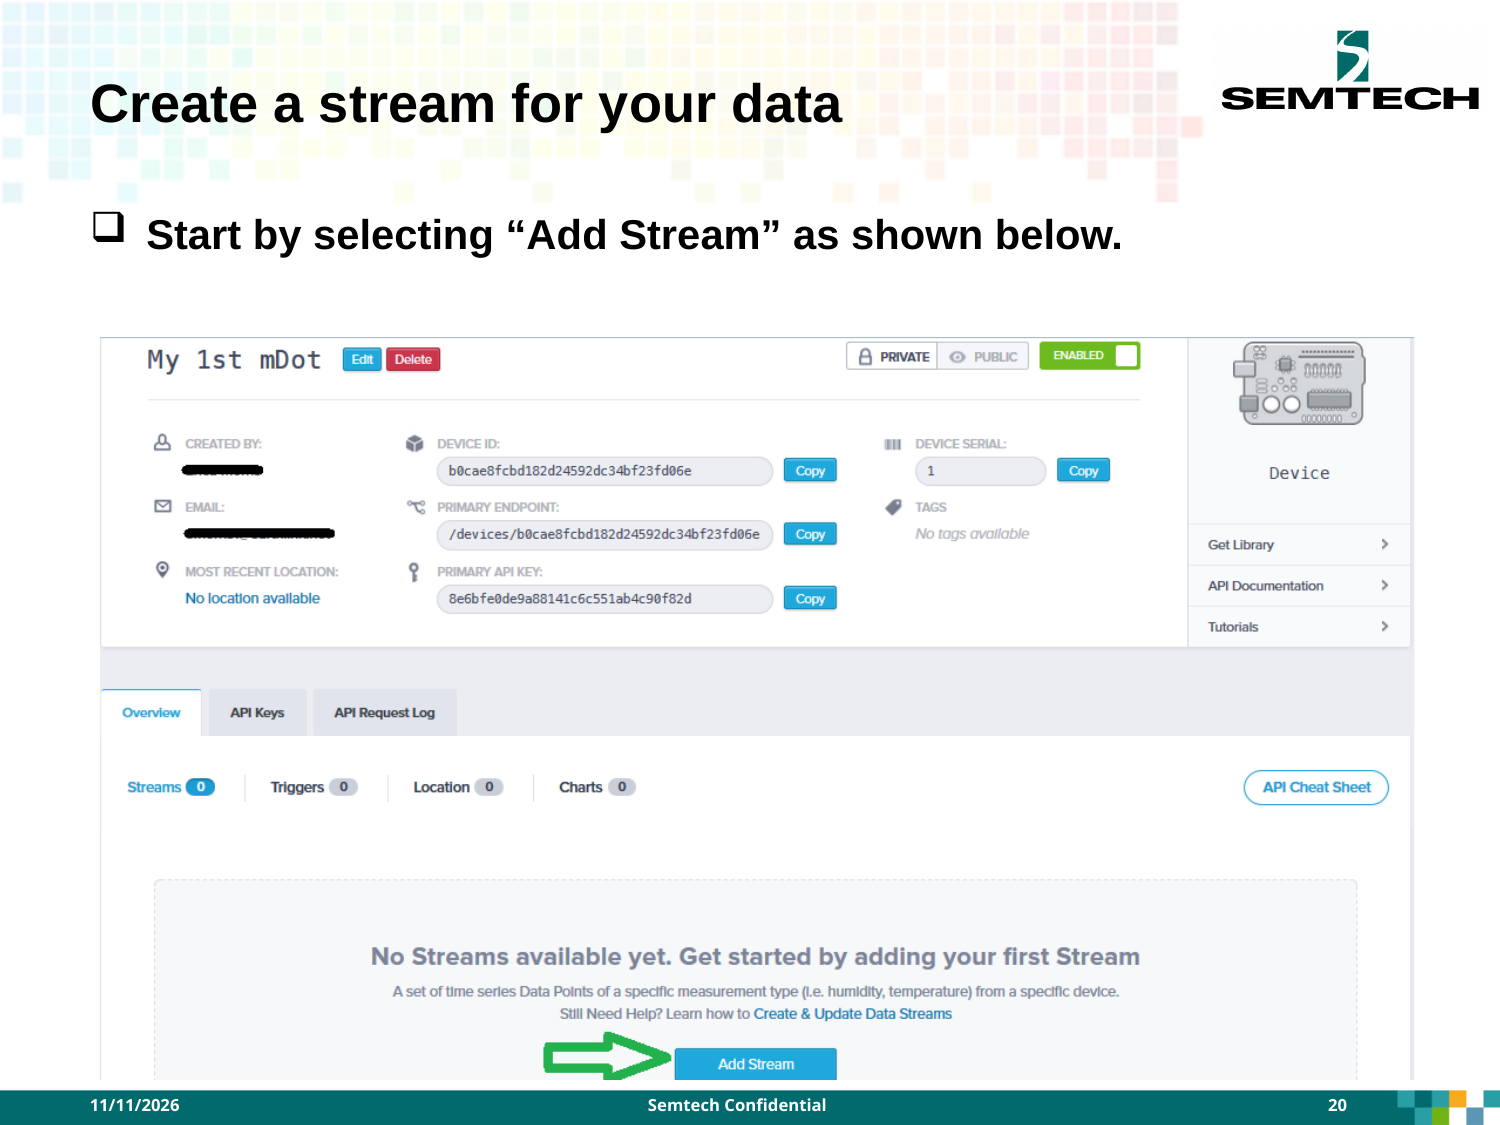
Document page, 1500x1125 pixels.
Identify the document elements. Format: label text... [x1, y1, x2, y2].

picture [0, 0, 1500, 1125]
title Create a stream for your data [75, 45, 1200, 163]
list Start by selecting “Add Stream” as shown below. [75, 200, 1425, 943]
